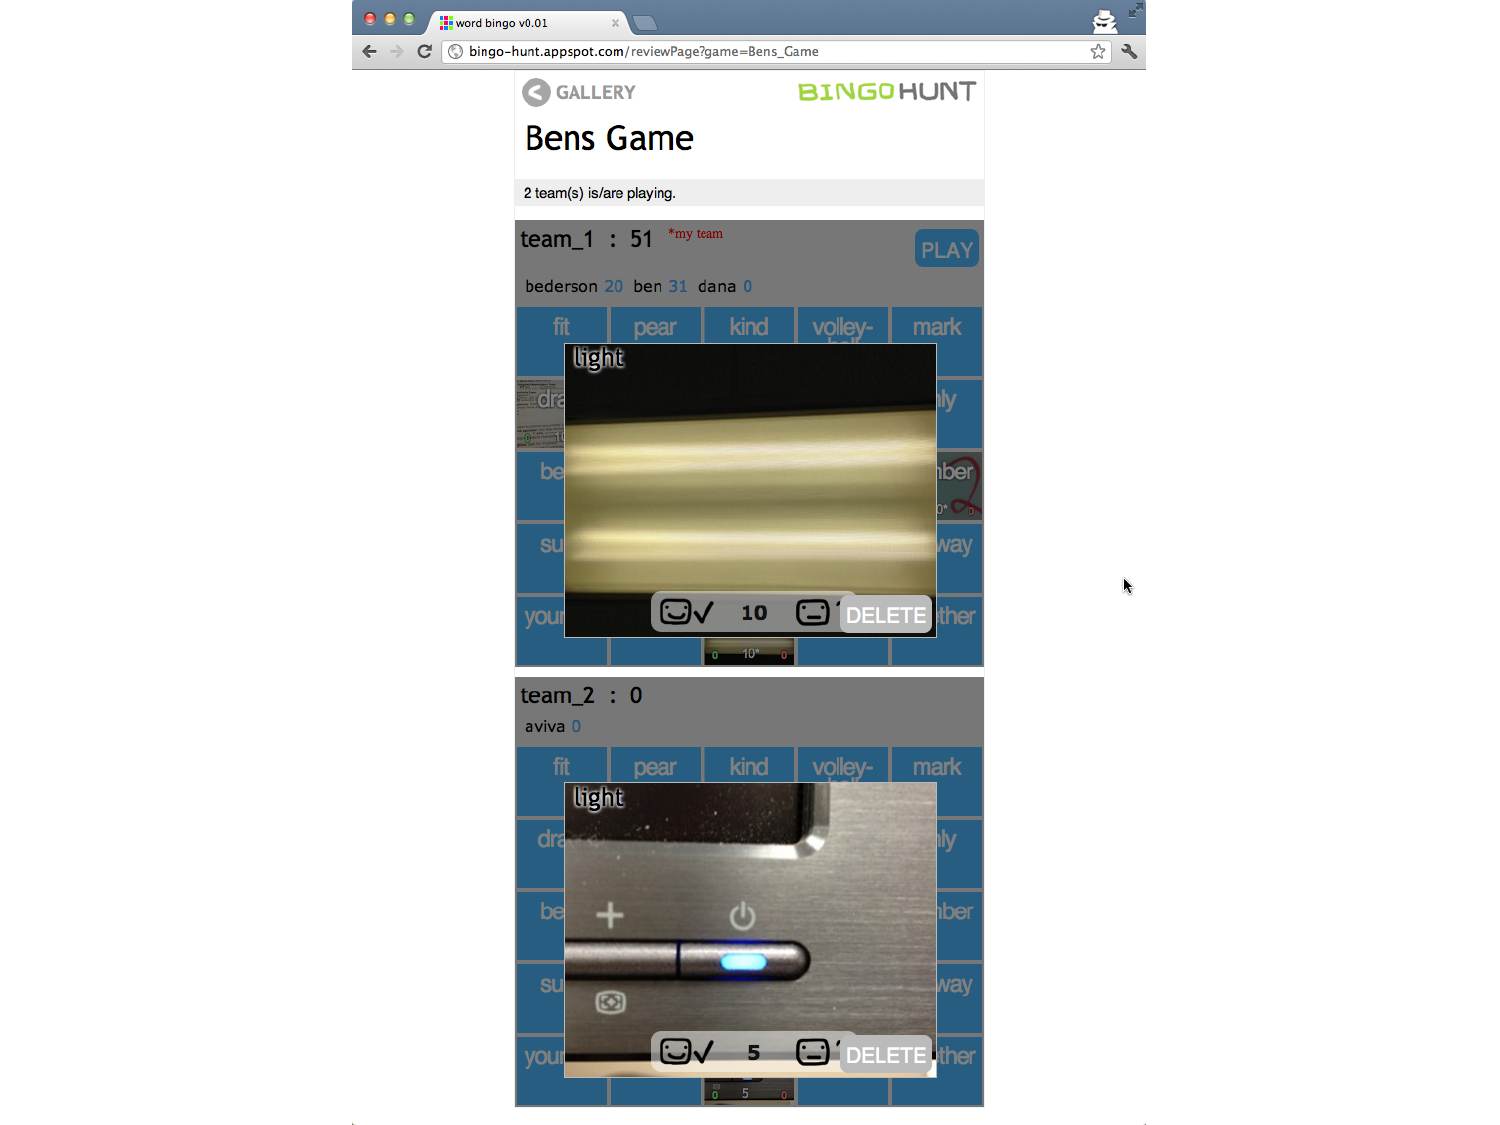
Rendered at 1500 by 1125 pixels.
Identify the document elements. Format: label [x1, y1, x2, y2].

picture [351, 0, 1146, 1125]
